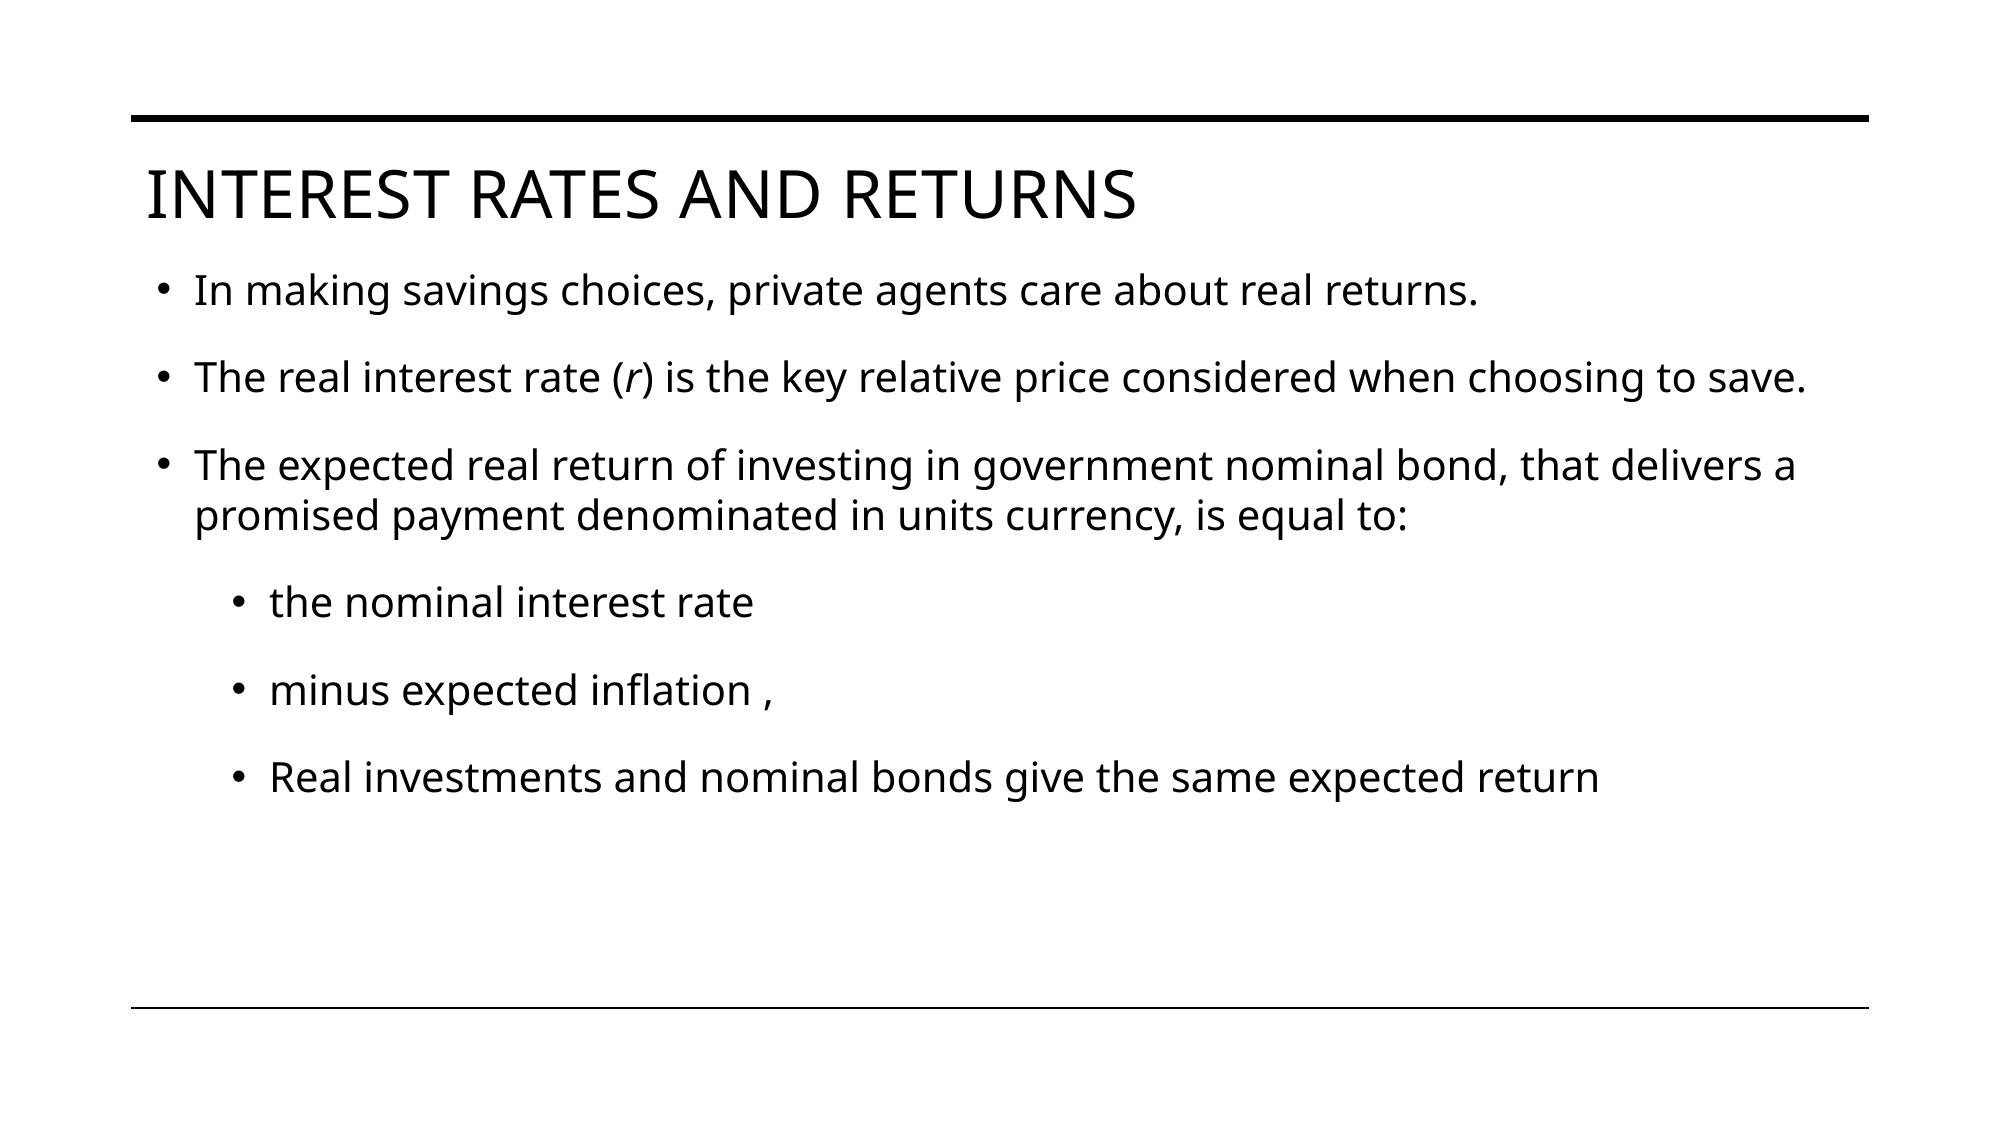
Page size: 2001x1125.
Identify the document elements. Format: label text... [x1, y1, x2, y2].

title Interest rates and returns [131, 143, 1745, 244]
